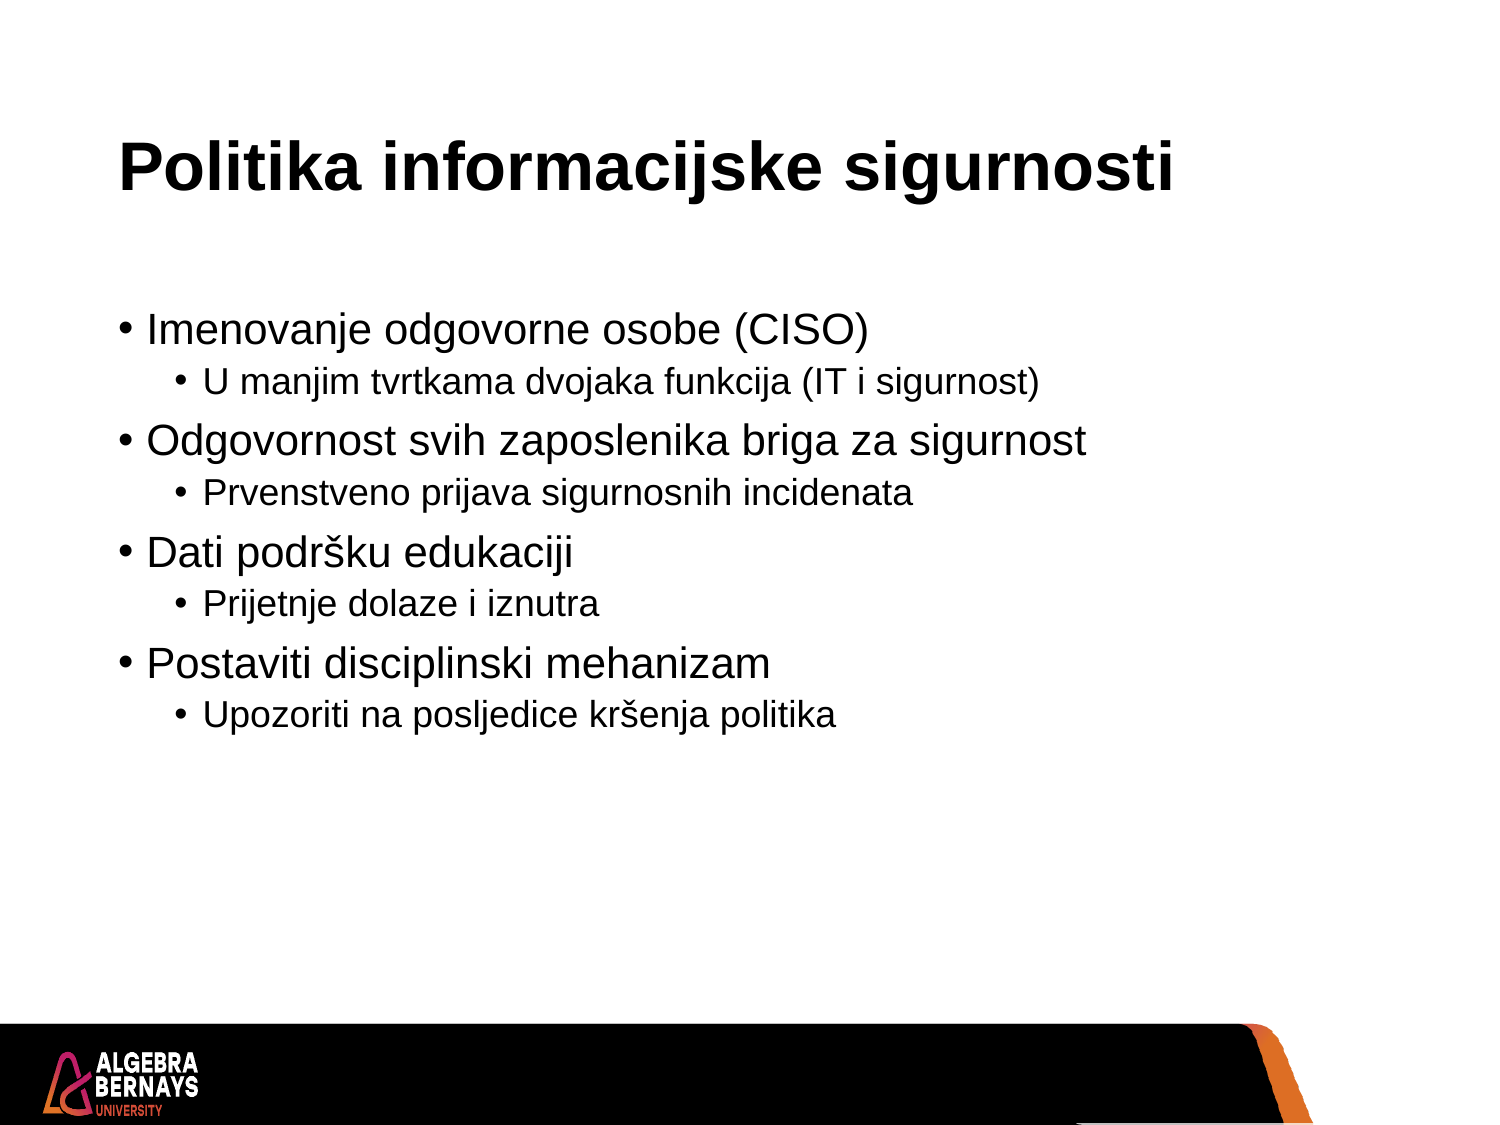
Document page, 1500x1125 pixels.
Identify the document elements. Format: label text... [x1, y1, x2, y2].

list Imenovanje odgovorne osobe (CISO) U manjim tvrtkama dvojaka funkcija (IT i sigurnost) Odgovornost svih zaposlenika briga za sigurnost Prvenstveno prijava sigurnosnih incidenata Dati podršku edukaciji Prijetnje dolaze i iznutra Postaviti disciplinski mehanizam Upozoriti na posljedice kršenja politika [103, 299, 1397, 1014]
picture [0, 1023, 1468, 1125]
title Politika informacijske sigurnosti [103, 59, 1397, 278]
